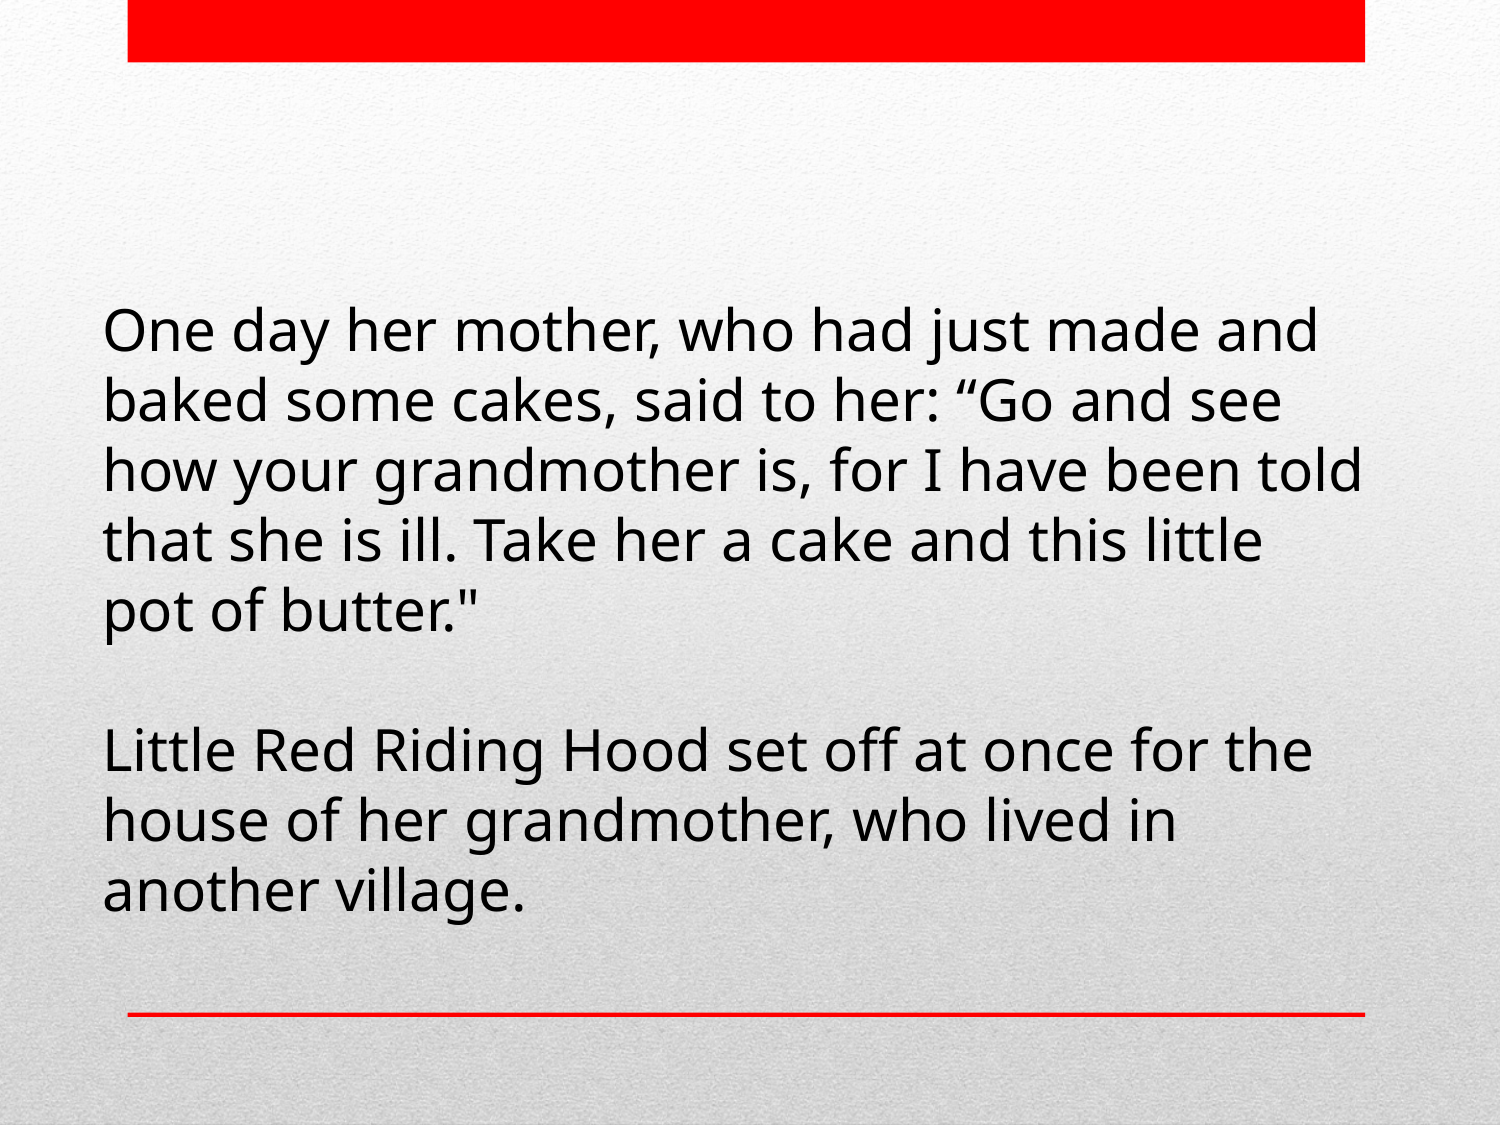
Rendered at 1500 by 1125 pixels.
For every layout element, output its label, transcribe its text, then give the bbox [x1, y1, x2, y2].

text_box One day her mother, who had just made and baked some cakes, said to her: “Go and see how your grandmother is, for I have been told that she is ill. Take her a cake and this little pot of butter." Little Red Riding Hood set off at once for the house of her grandmother, who lived in another village. [87, 285, 1382, 1001]
